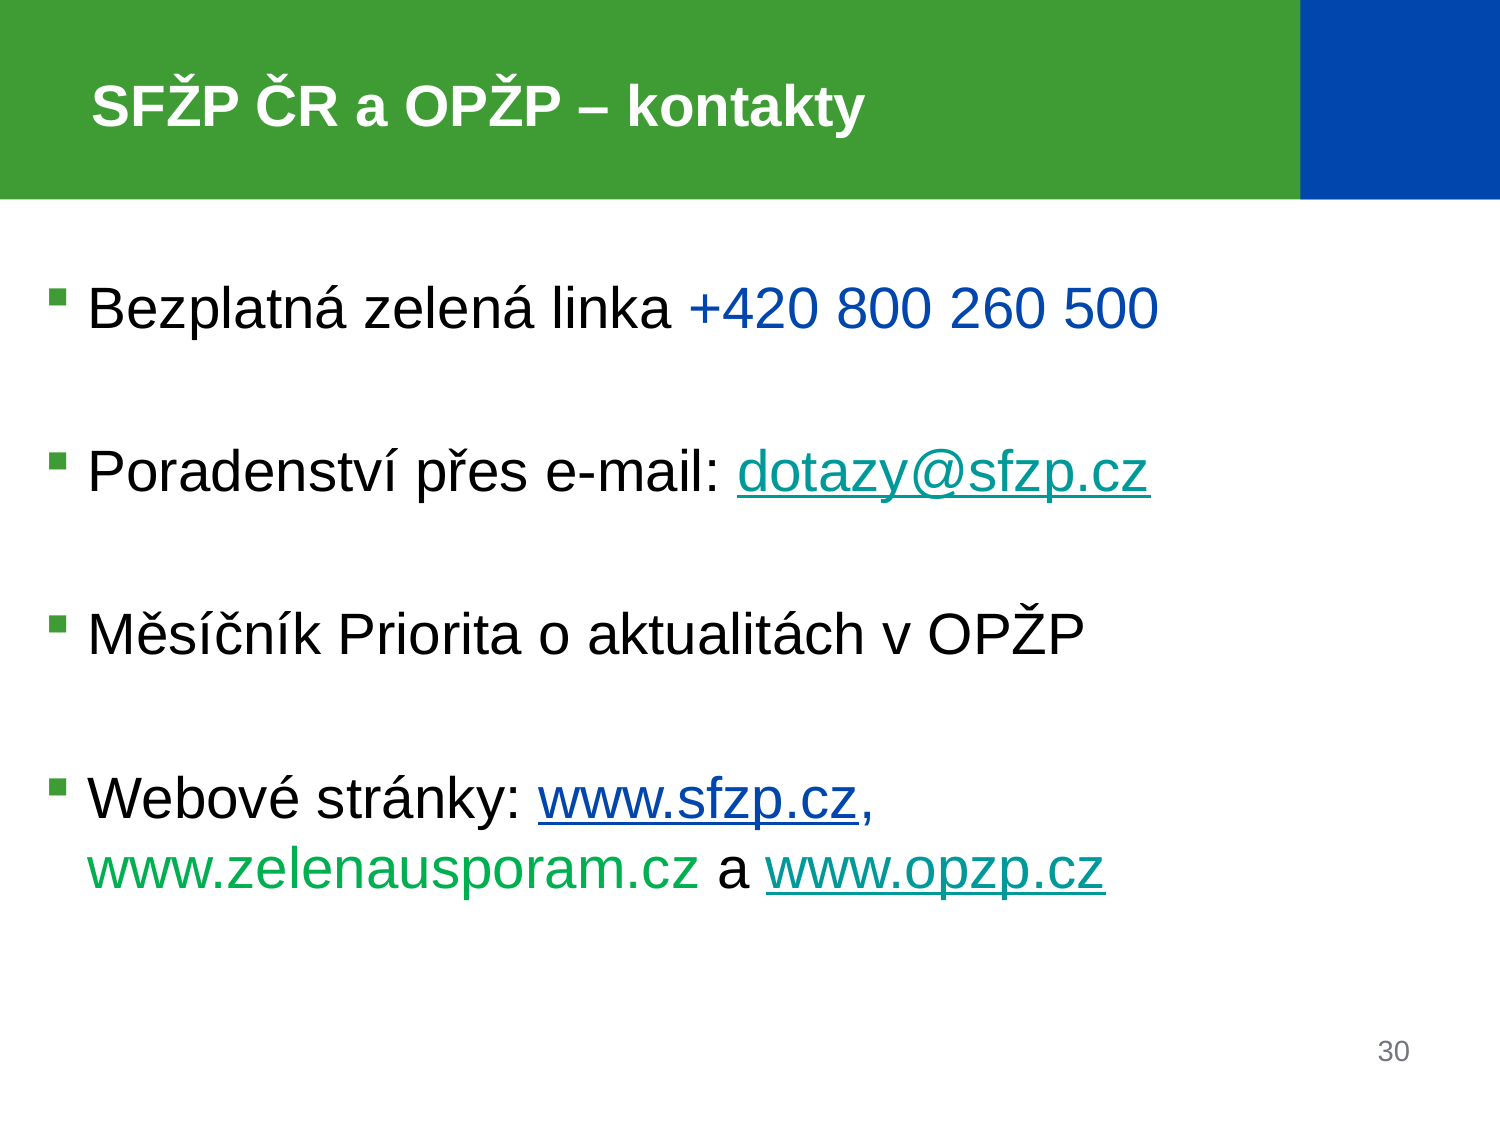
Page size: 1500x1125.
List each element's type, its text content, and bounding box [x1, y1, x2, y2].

text_box 30 [1074, 1024, 1425, 1103]
title SFŽP ČR a OPŽP – kontakty [76, 45, 1270, 161]
list Bezplatná zelená linka +420 800 260 500 Poradenství přes e-mail: dotazy@sfzp.cz Měsíčník Priorita o aktualitách v OPŽP Webové stránky: www.sfzp.cz, www.zelenausporam.cz a www.opzp.cz [29, 262, 1436, 1005]
